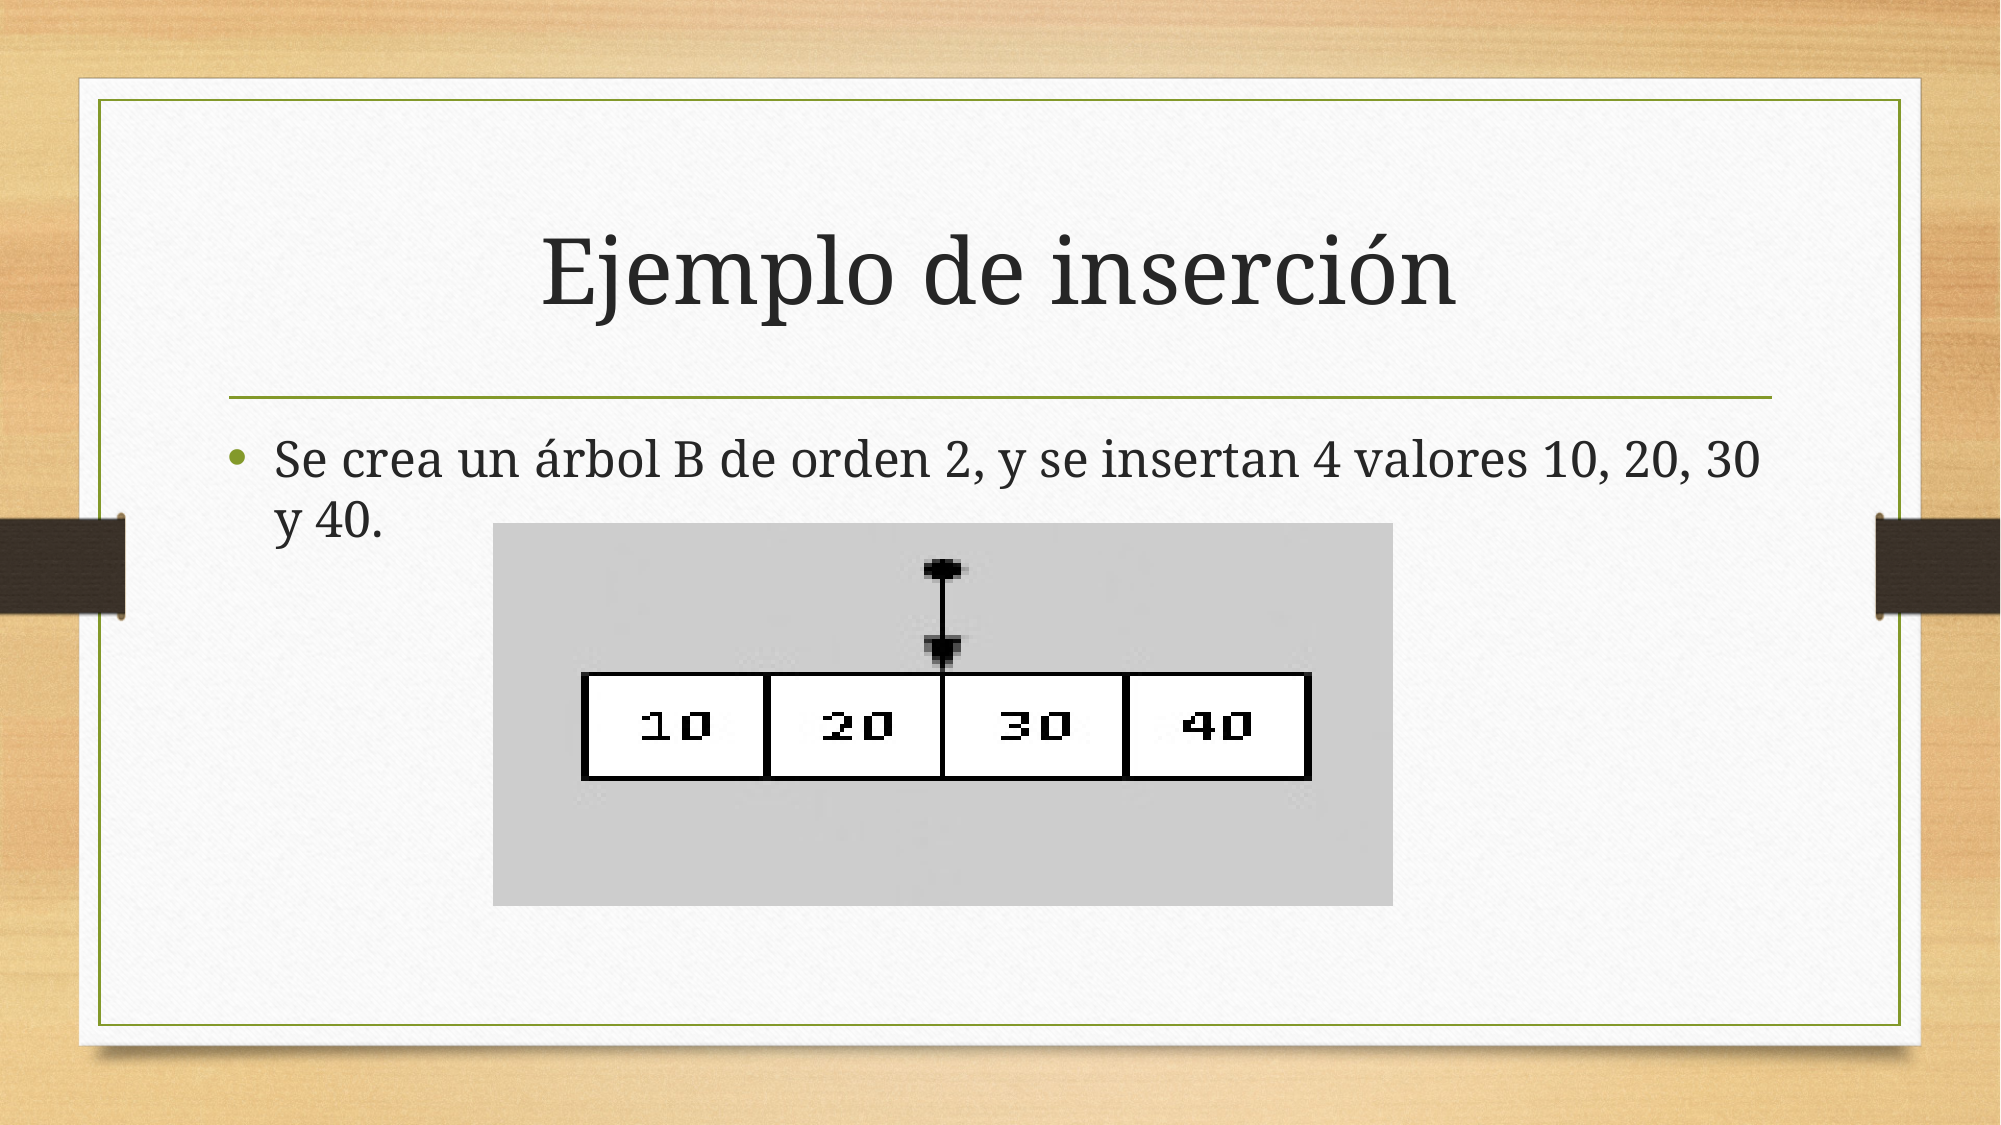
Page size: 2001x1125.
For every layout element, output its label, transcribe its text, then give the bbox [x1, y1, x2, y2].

picture [0, 0, 2001, 1125]
title Ejemplo de inserción [212, 161, 1788, 375]
list Se crea un árbol B de orden 2, y se insertan 4 valores 10, 20, 30 y 40. [212, 419, 1788, 524]
